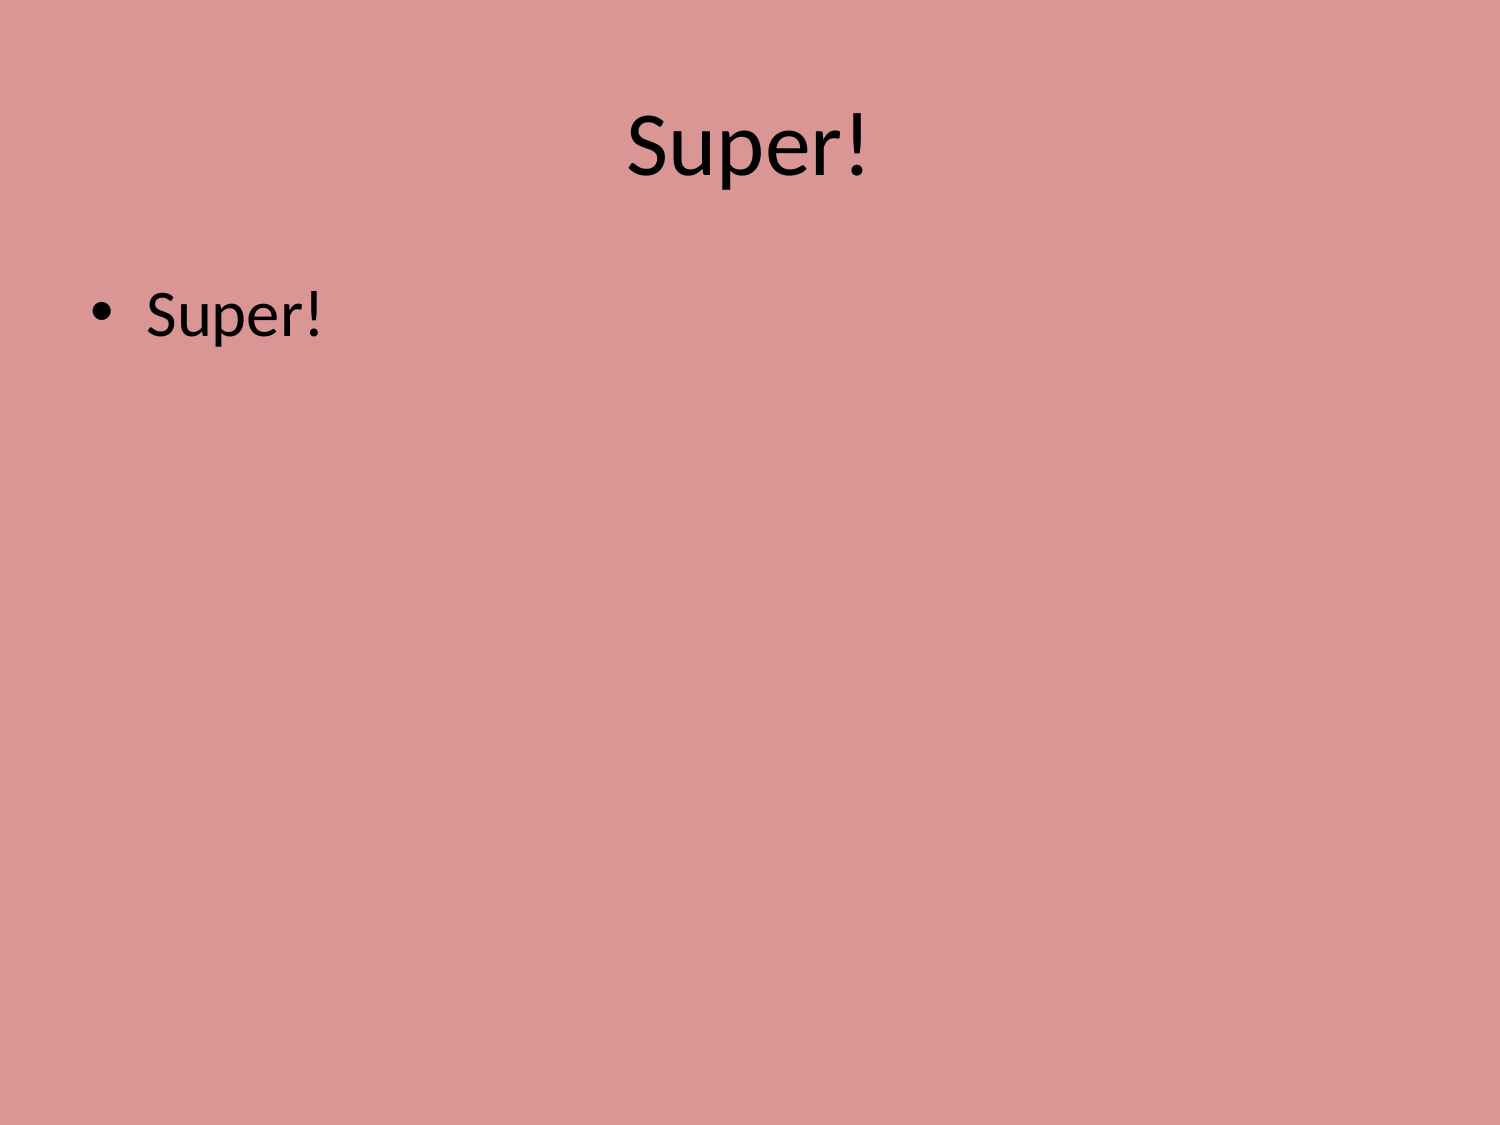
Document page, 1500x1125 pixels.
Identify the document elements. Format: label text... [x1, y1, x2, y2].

title Super! [75, 45, 1425, 233]
list Super! [75, 262, 1425, 1005]
